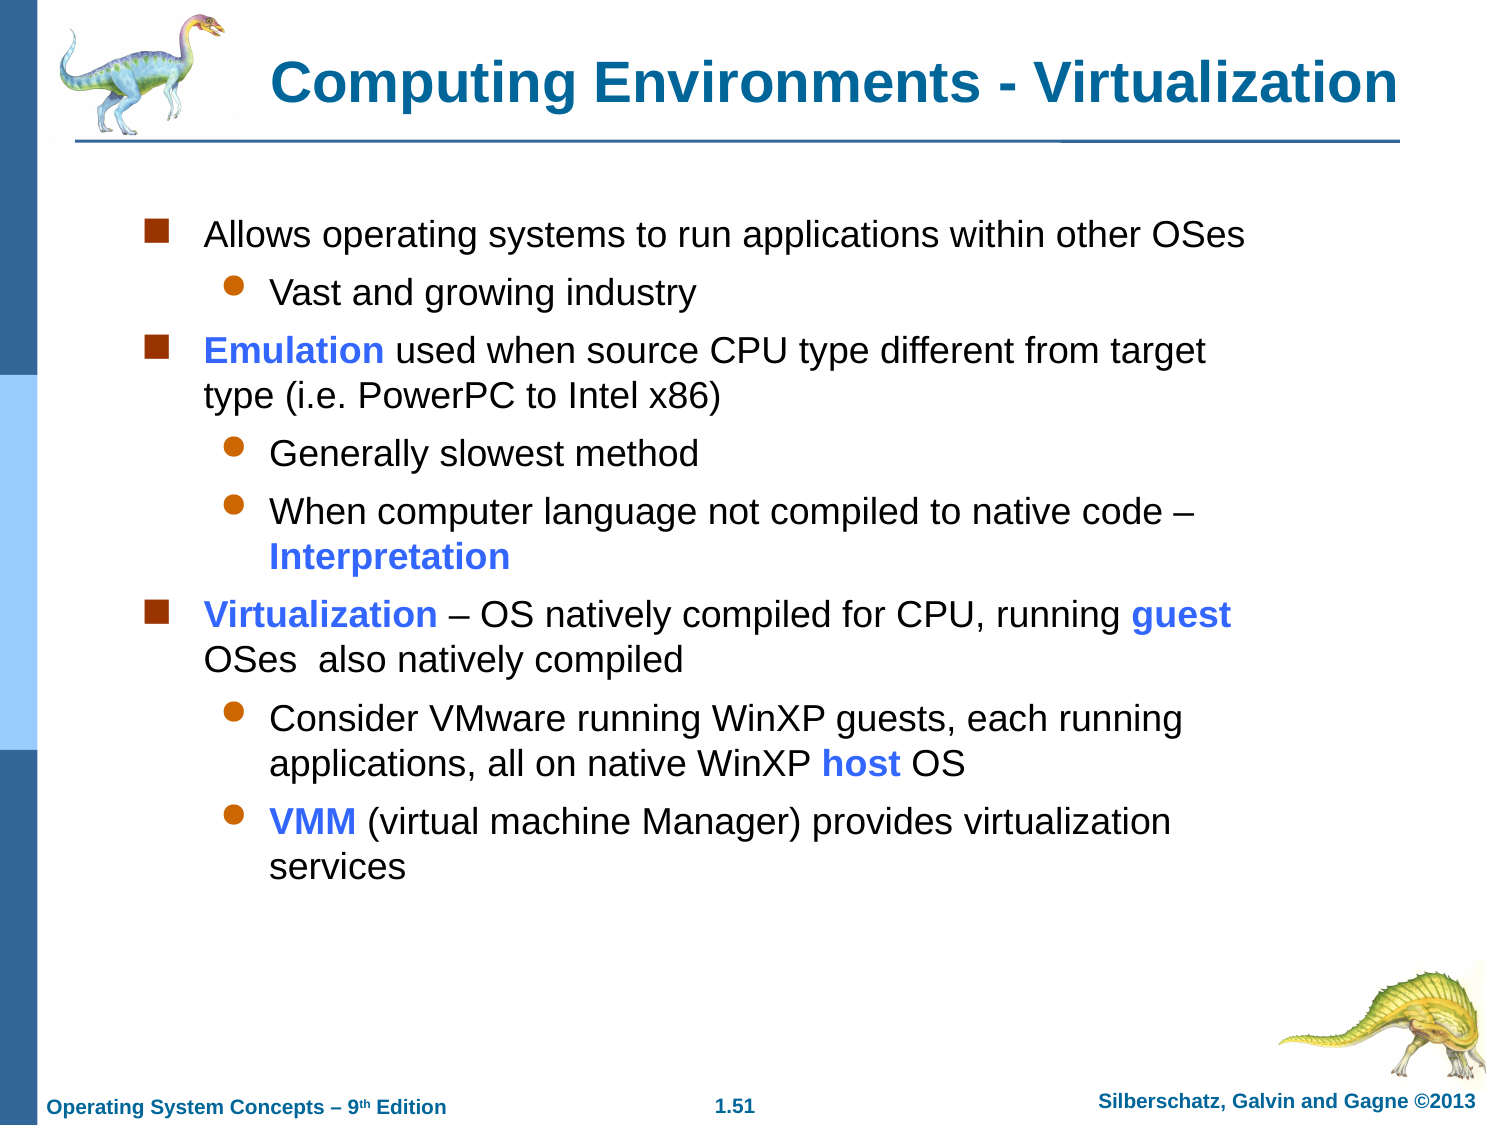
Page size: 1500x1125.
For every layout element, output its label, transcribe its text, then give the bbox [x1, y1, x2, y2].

title Computing Environments - Virtualization [207, 27, 1463, 123]
list Allows operating systems to run applications within other OSes Vast and growing industry Emulation used when source CPU type different from target type (i.e. PowerPC to Intel x86) Generally slowest method When computer language not compiled to native code – Interpretation Virtualization – OS natively compiled for CPU, running guest OSes also natively compiled Consider VMware running WinXP guests, each running applications, all on native WinXP host OS VMM (virtual machine Manager) provides virtualization services [132, 202, 1268, 946]
picture [1275, 959, 1486, 1090]
picture [46, 0, 243, 149]
